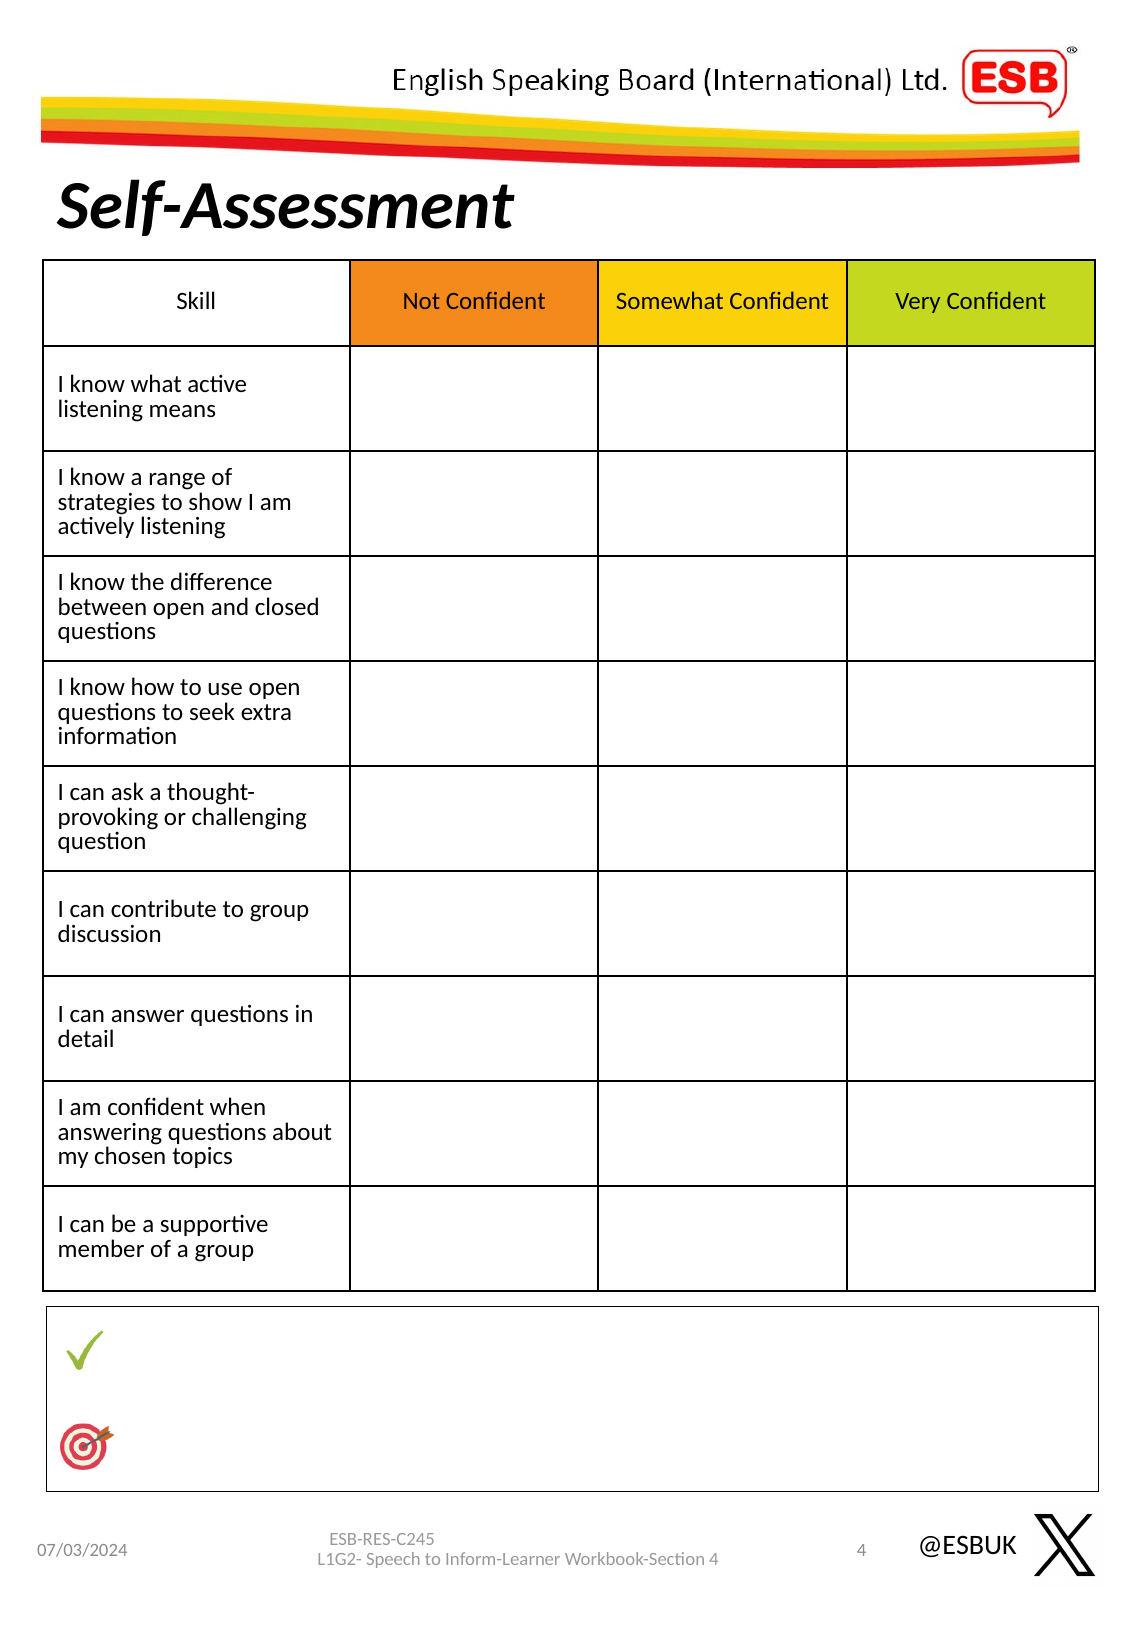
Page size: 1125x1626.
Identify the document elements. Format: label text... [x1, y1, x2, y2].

slide_number 4 [697, 1506, 882, 1593]
table_cell I can answer questions in detail [44, 977, 349, 1080]
title Self-Assessment [42, 152, 1014, 259]
table_cell [848, 1082, 1094, 1185]
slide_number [22, 1506, 276, 1593]
picture [0, 1, 1125, 234]
text_box [46, 1306, 1099, 1492]
table_cell [351, 662, 597, 765]
table_cell [351, 872, 597, 975]
picture [54, 1414, 118, 1487]
table_cell [599, 347, 846, 450]
picture [1026, 1501, 1107, 1589]
table_cell [599, 662, 846, 765]
table_header Very Confident [848, 261, 1094, 345]
table_cell [351, 1187, 597, 1290]
table_cell I know the difference between open and closed questions [44, 557, 349, 660]
footer ESB-RES-C245 L1G2- Speech to Inform-Learner Workbook-Section 4 [296, 1506, 697, 1593]
table_cell [599, 1082, 846, 1185]
table_cell [599, 872, 846, 975]
picture [54, 1320, 116, 1377]
table_cell [599, 977, 846, 1080]
table_cell [351, 452, 597, 555]
table_cell I can ask a thought-provoking or challenging question [44, 767, 349, 870]
table_cell I can be a supportive member of a group [44, 1187, 349, 1290]
table_cell [848, 452, 1094, 555]
table_cell [351, 557, 597, 660]
table_cell [848, 977, 1094, 1080]
table_cell [351, 767, 597, 870]
table_cell [848, 767, 1094, 870]
table_cell [599, 1187, 846, 1290]
table_cell [848, 347, 1094, 450]
table_cell [599, 557, 846, 660]
table_cell I know a range of strategies to show I am actively listening [44, 452, 349, 555]
table_cell [848, 1187, 1094, 1290]
table_cell I know what active listening means [44, 347, 349, 450]
table_header Not Confident [351, 261, 597, 345]
table_cell I am confident when answering questions about my chosen topics [44, 1082, 349, 1185]
table_cell [351, 347, 597, 450]
table_header Somewhat Confident [599, 261, 846, 345]
table_cell [351, 977, 597, 1080]
table_cell [848, 662, 1094, 765]
table_cell [351, 1082, 597, 1185]
table_header Skill [44, 261, 349, 345]
table_cell [848, 872, 1094, 975]
table_cell I know how to use open questions to seek extra information [44, 662, 349, 765]
table_cell [599, 767, 846, 870]
table_cell [599, 452, 846, 555]
table_cell I can contribute to group discussion [44, 872, 349, 975]
table_cell [848, 557, 1094, 660]
